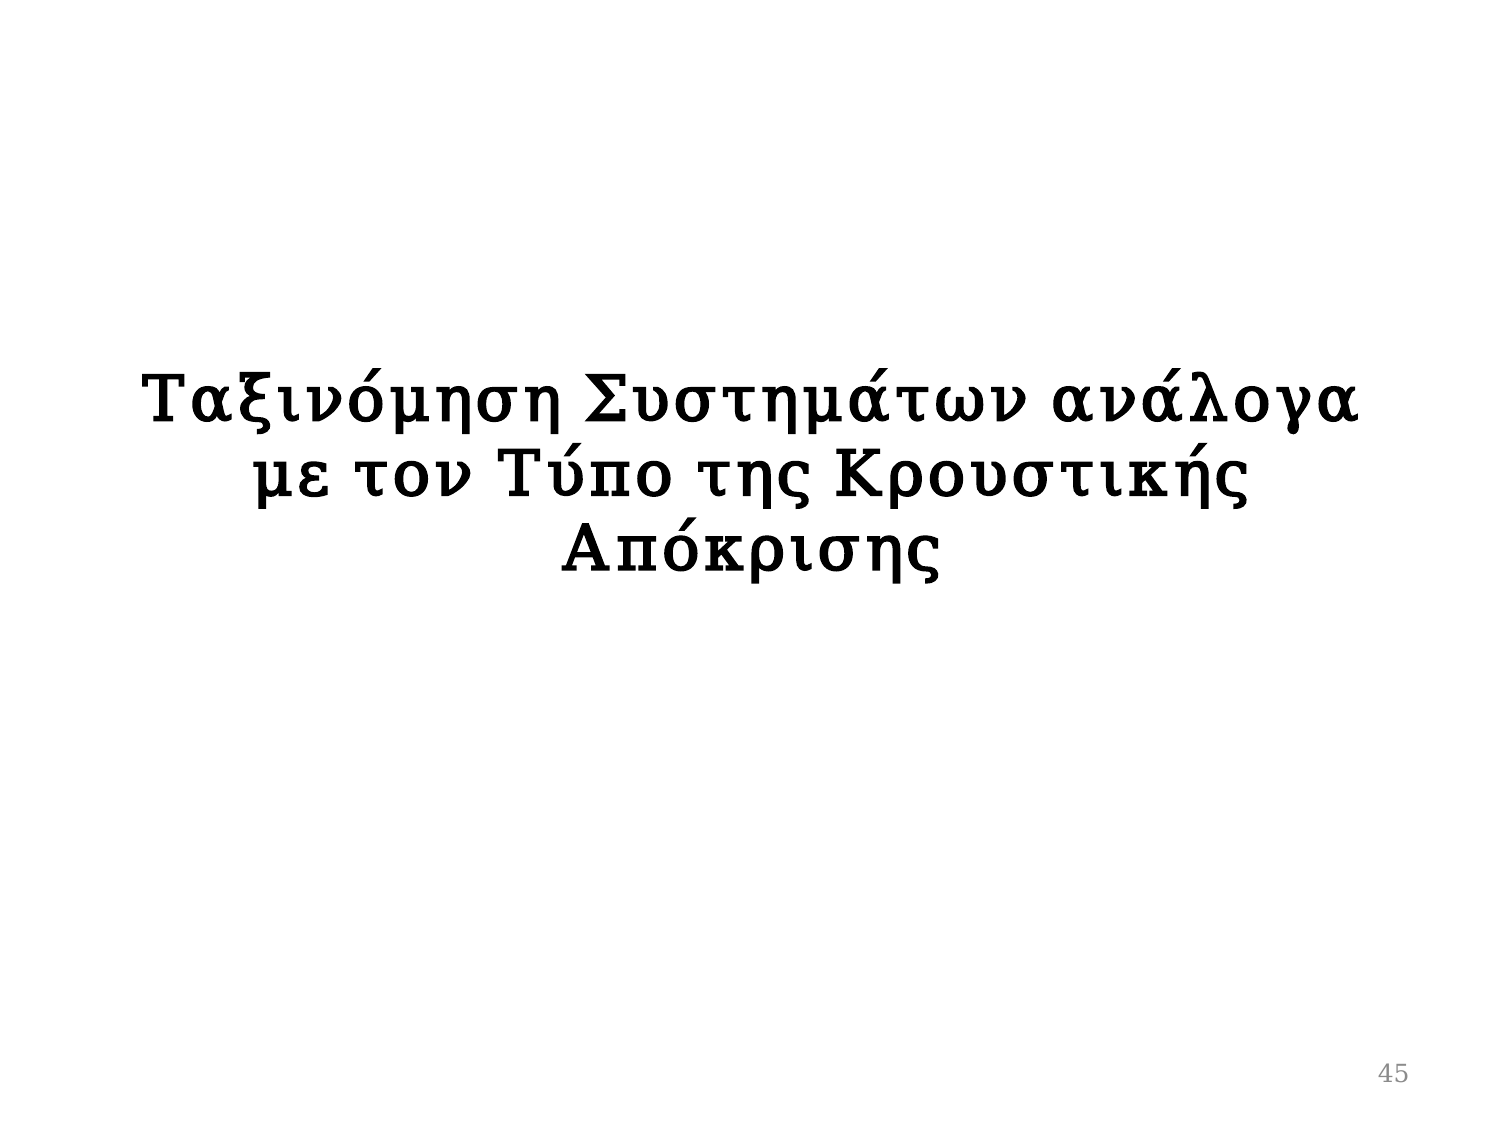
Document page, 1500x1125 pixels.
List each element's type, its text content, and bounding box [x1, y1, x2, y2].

title Ταξινόμηση Συστημάτων ανάλογα με τον Τύπο της Κρουστικής Απόκρισης [112, 349, 1388, 591]
slide_number 45 [1074, 1042, 1425, 1103]
